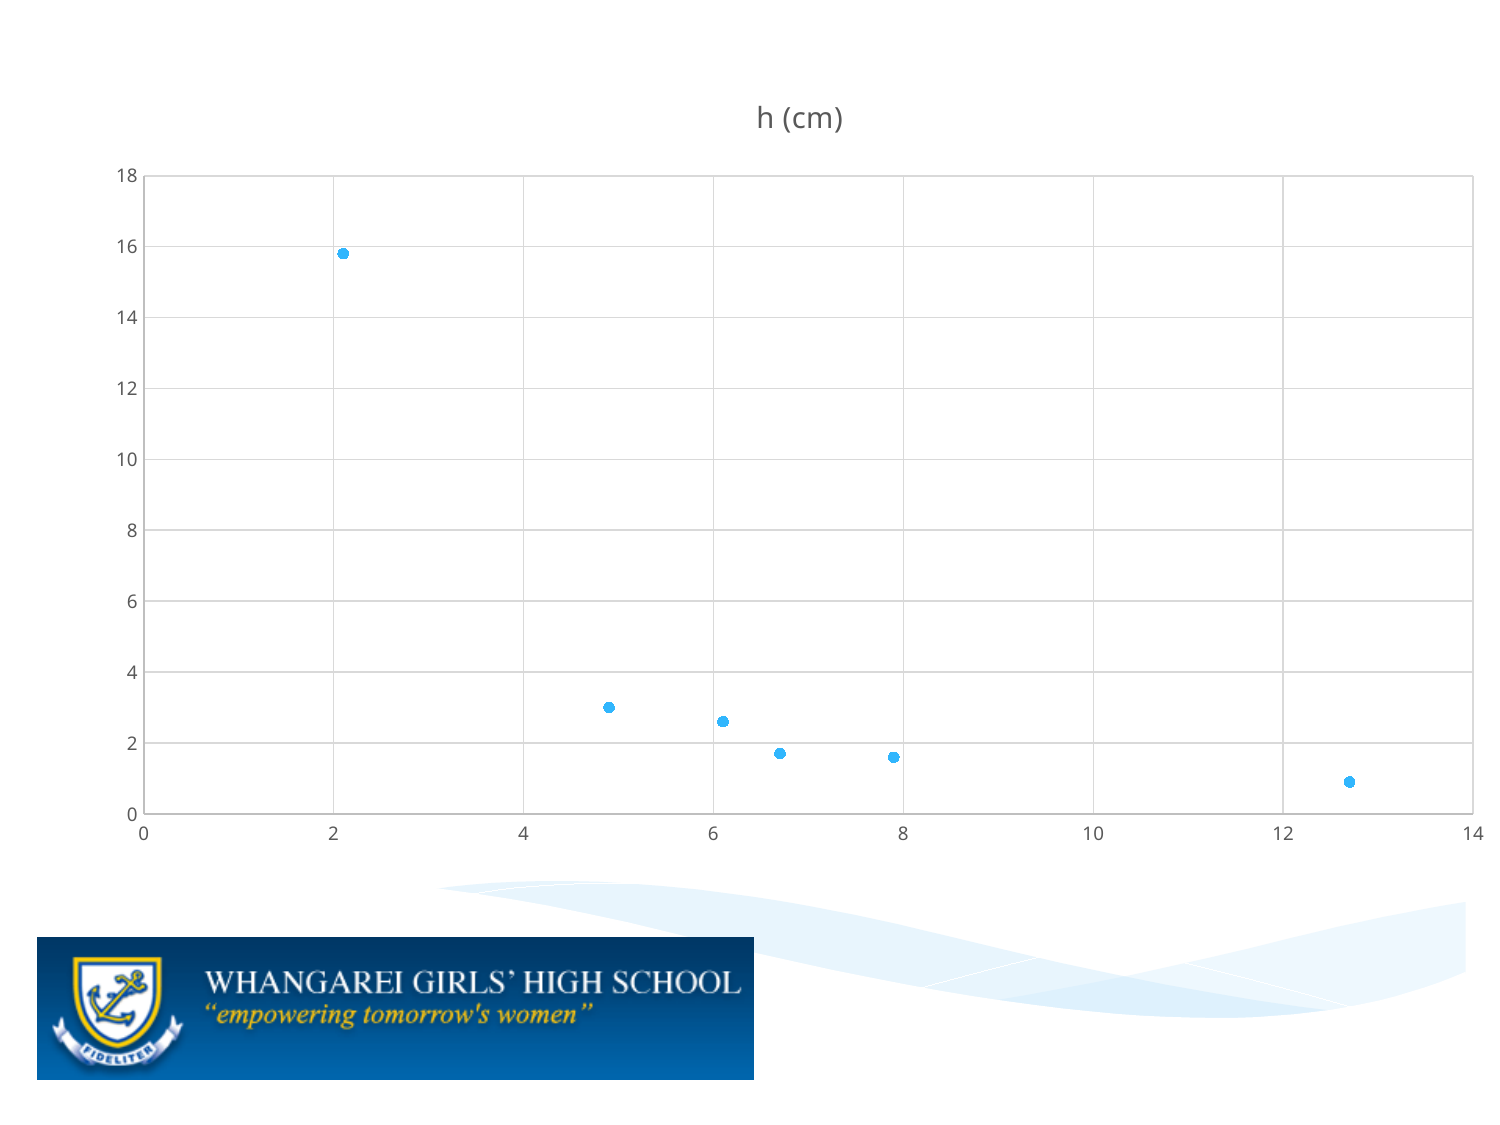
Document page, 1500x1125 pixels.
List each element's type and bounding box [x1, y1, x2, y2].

chart [87, 64, 1500, 863]
picture [37, 937, 754, 1080]
